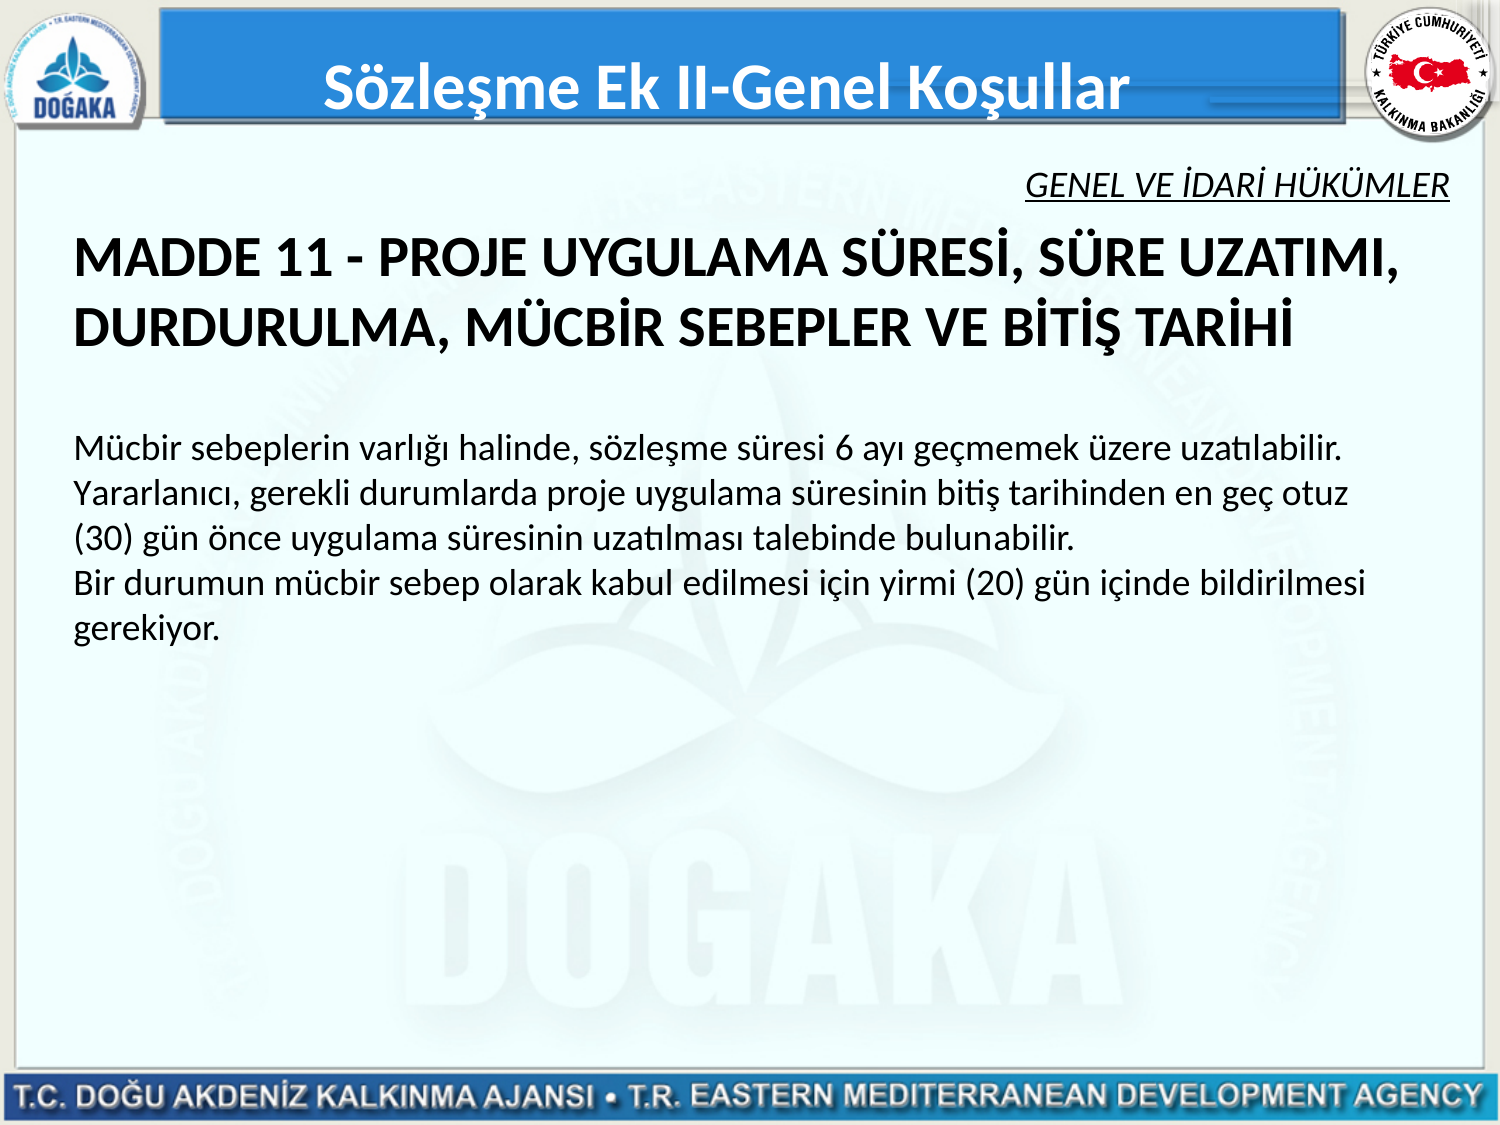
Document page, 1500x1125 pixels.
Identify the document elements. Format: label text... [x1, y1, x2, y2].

picture [0, 0, 1500, 1125]
text_box Sözleşme Ek II-Genel Koşullar [308, 35, 1147, 130]
title MADDE 11 - PROJE UYGULAMA SÜRESİ, SÜRE UZATIMI, DURDURULMA, MÜCBİR SEBEPLER VE BİTİŞ TARİHİ [58, 210, 1444, 387]
text_box Genel ve İdarİ hükümler [1010, 152, 1466, 213]
list Mücbir sebeplerin varlığı halinde, sözleşme süresi 6 ayı geçmemek üzere uzatılabilir. Yararlanıcı, gerekli durumlarda proje uygulama süresinin bitiş tarihinden en geç otuz (30) gün önce uygulama süresinin uzatılması talebinde bulunabilir. Bir durumun mücbir sebep olarak kabul edilmesi için yirmi (20) gün içinde bildirilmesi gerekiyor. [58, 415, 1409, 1020]
